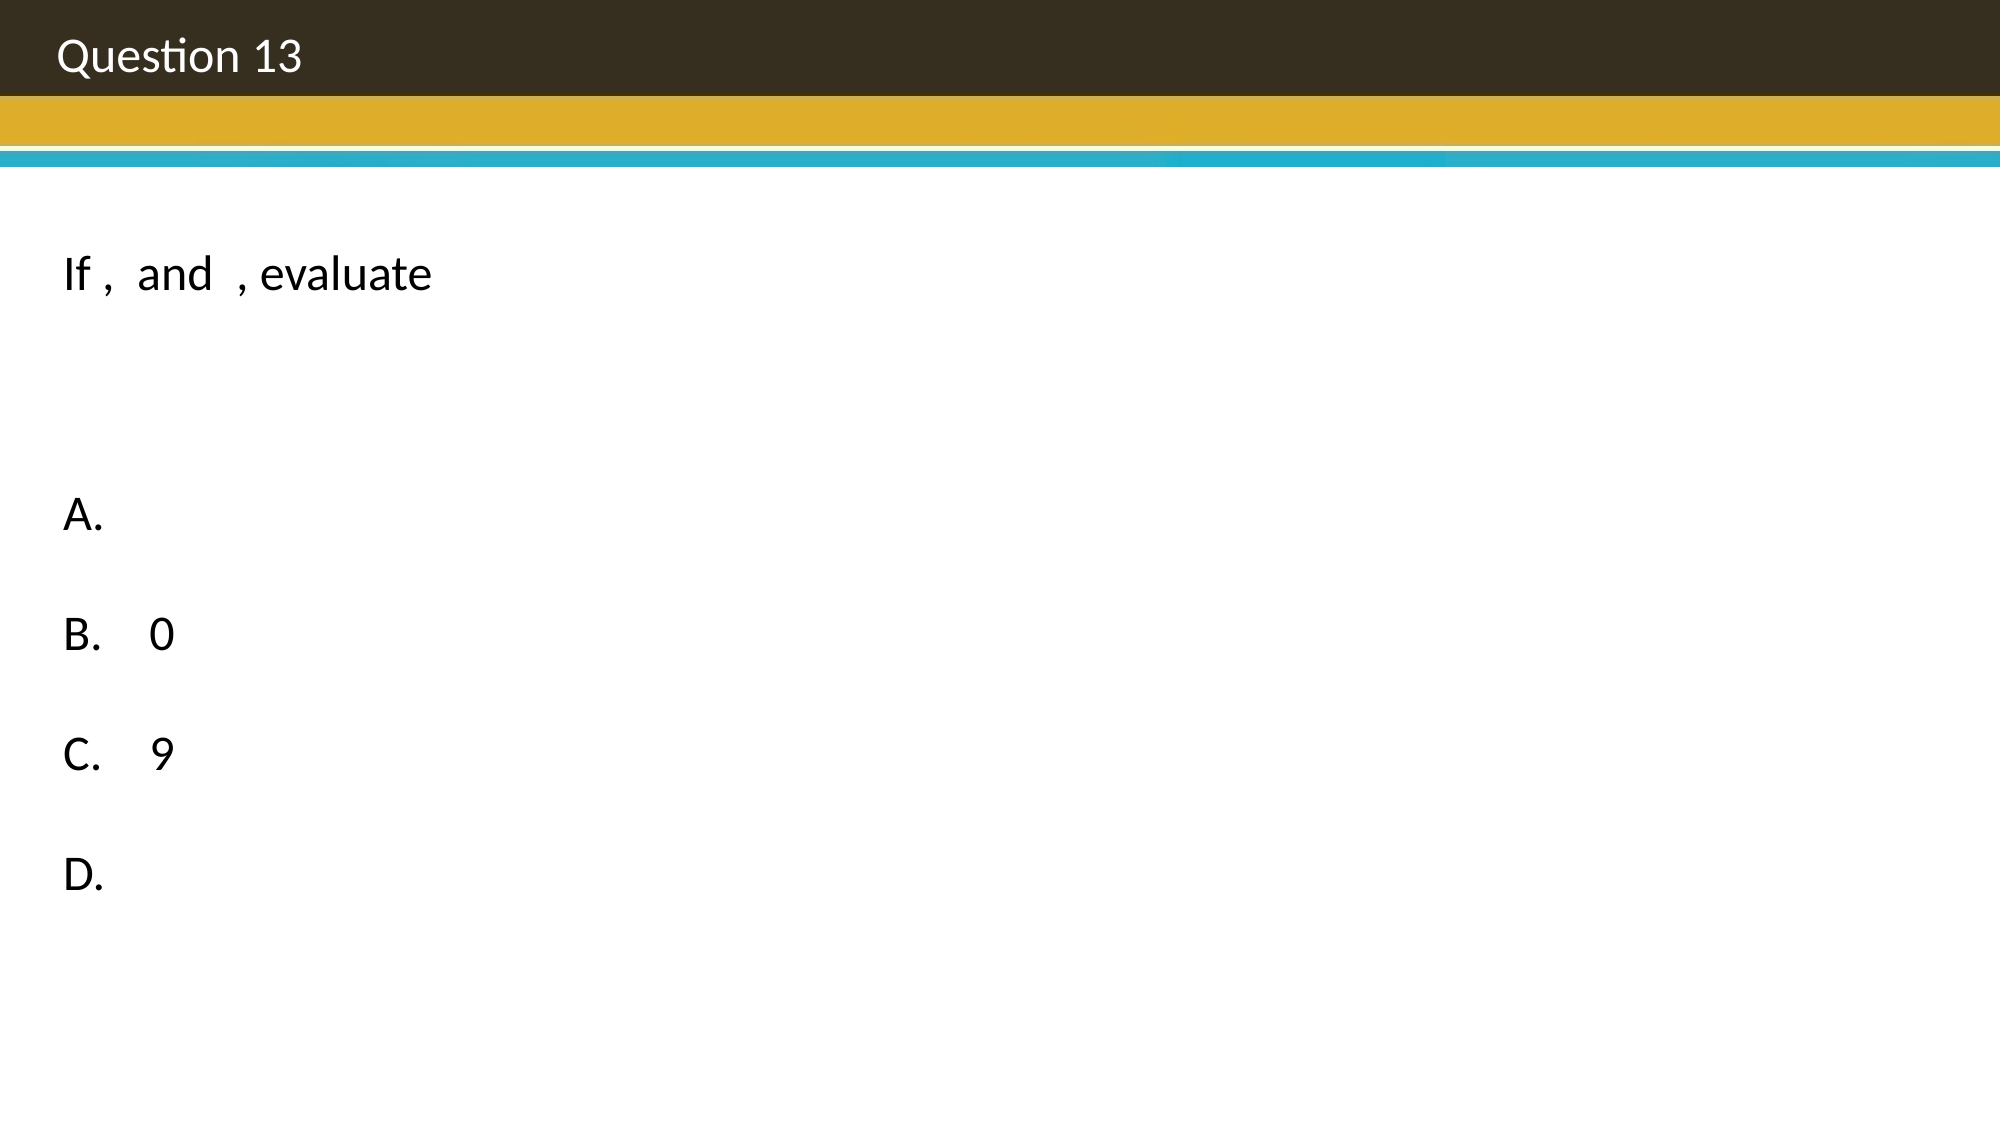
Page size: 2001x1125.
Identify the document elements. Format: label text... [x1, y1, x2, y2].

text_box Question 13 [41, 14, 318, 90]
picture [0, 0, 2000, 167]
